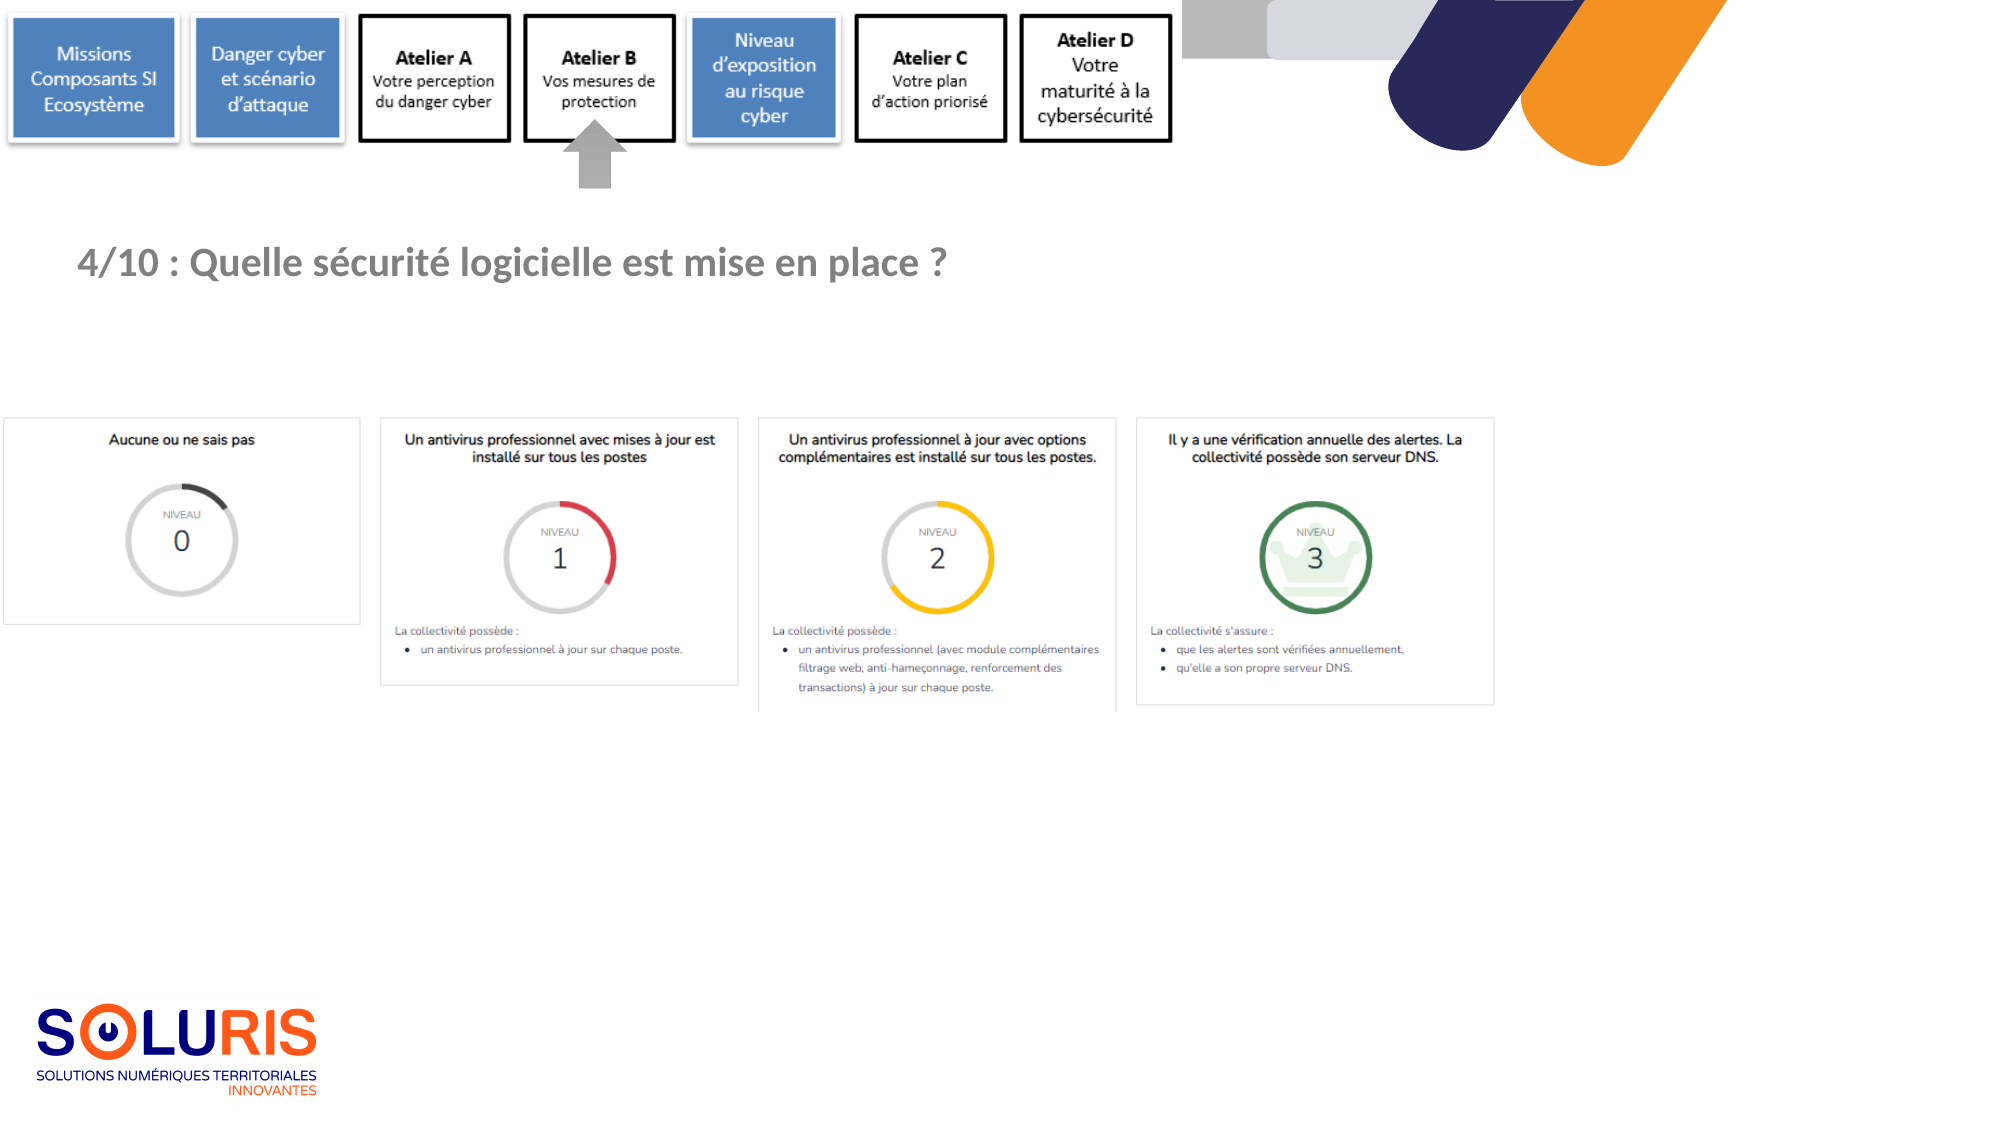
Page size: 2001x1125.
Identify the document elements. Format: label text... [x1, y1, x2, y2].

text_box [578, 154, 611, 189]
picture [0, 413, 1500, 712]
picture [30, 995, 322, 1105]
text_box 4/10 : Quelle sécurité logicielle est mise en place ? [62, 227, 1426, 293]
picture [0, 0, 1182, 154]
